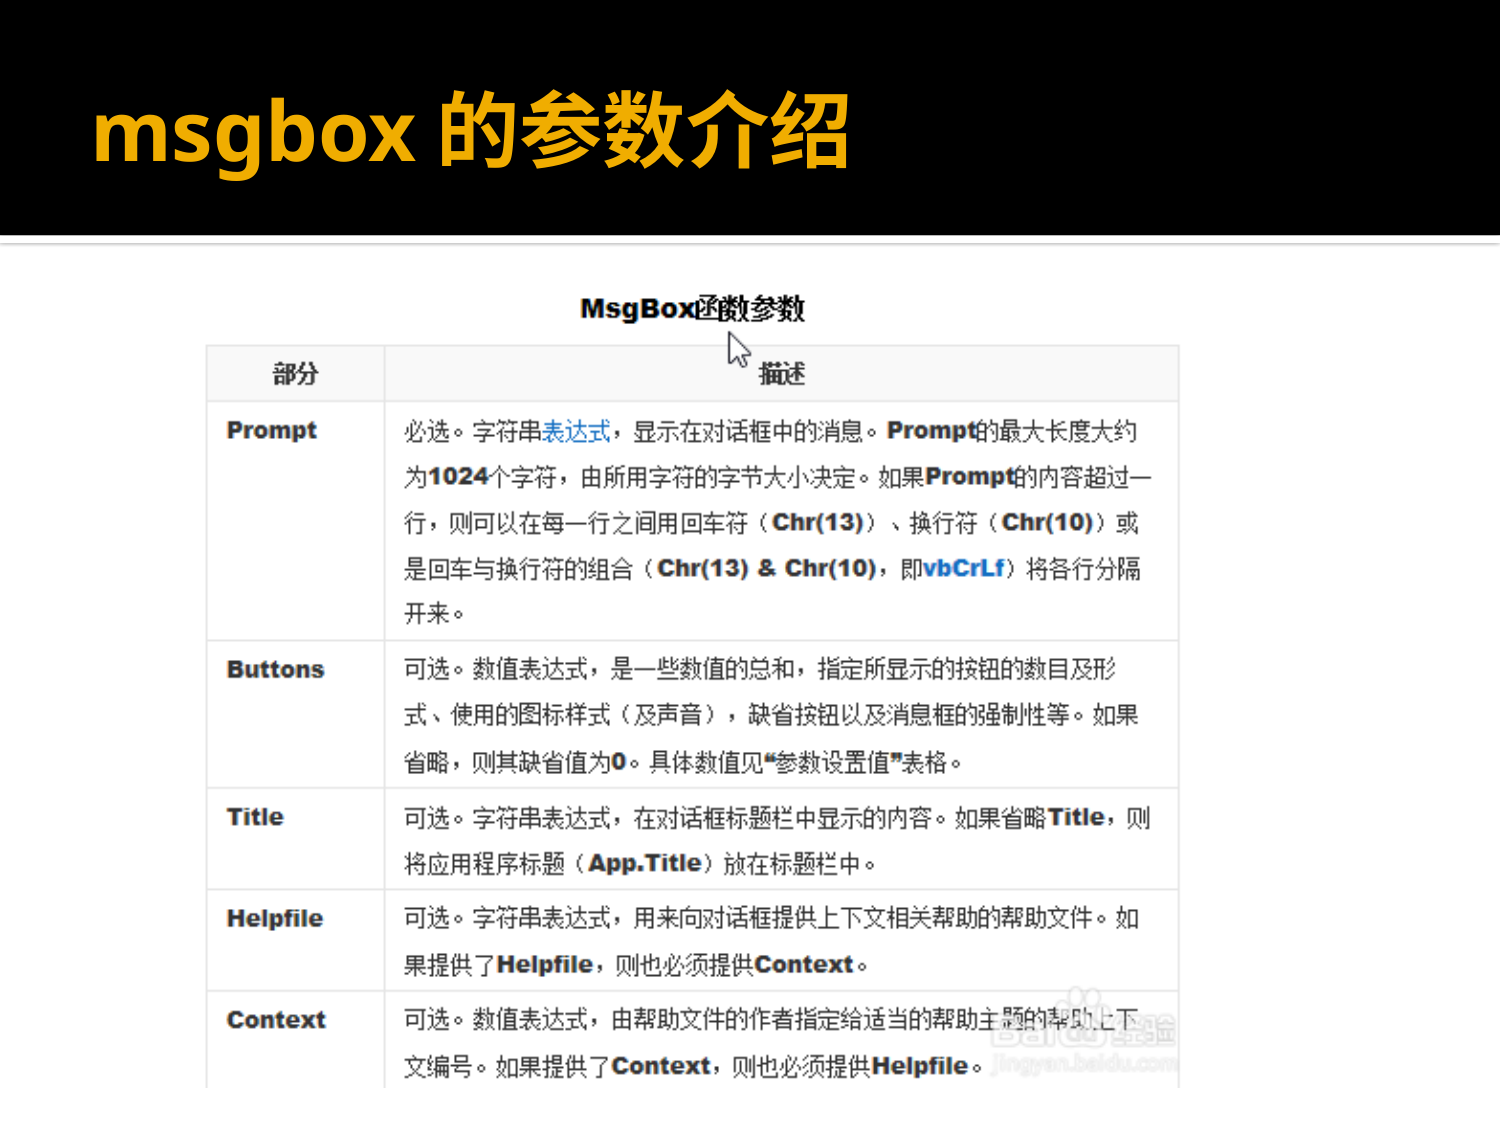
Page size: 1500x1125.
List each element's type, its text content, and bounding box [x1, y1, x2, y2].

title msgbox的参数介绍 [75, 25, 1425, 231]
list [187, 257, 1207, 1088]
